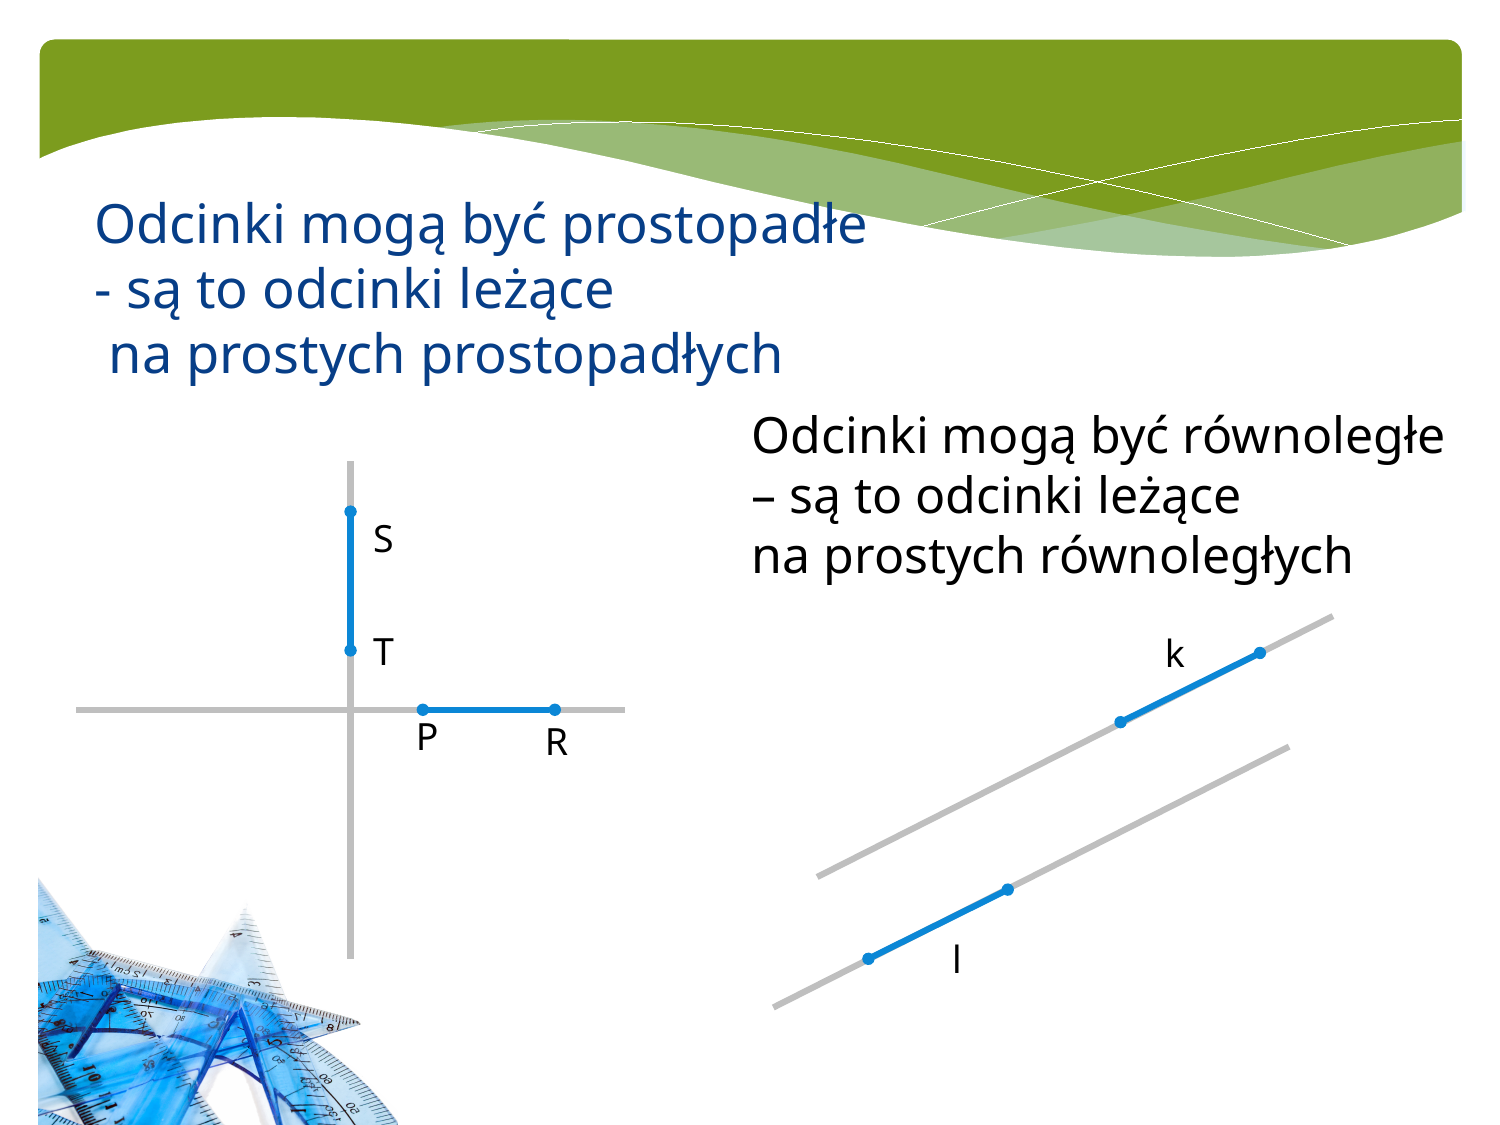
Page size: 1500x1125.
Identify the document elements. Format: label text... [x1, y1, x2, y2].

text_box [1120, 652, 1261, 723]
title Odcinki mogą być prostopadłe - są to odcinki leżące na prostych prostopadłych [79, 182, 1380, 413]
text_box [773, 615, 1334, 1008]
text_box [76, 460, 625, 960]
text_box Odcinki mogą być równoległe – są to odcinki leżące na prostych równoległych [736, 395, 1474, 591]
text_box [868, 889, 1008, 959]
picture [38, 876, 398, 1125]
